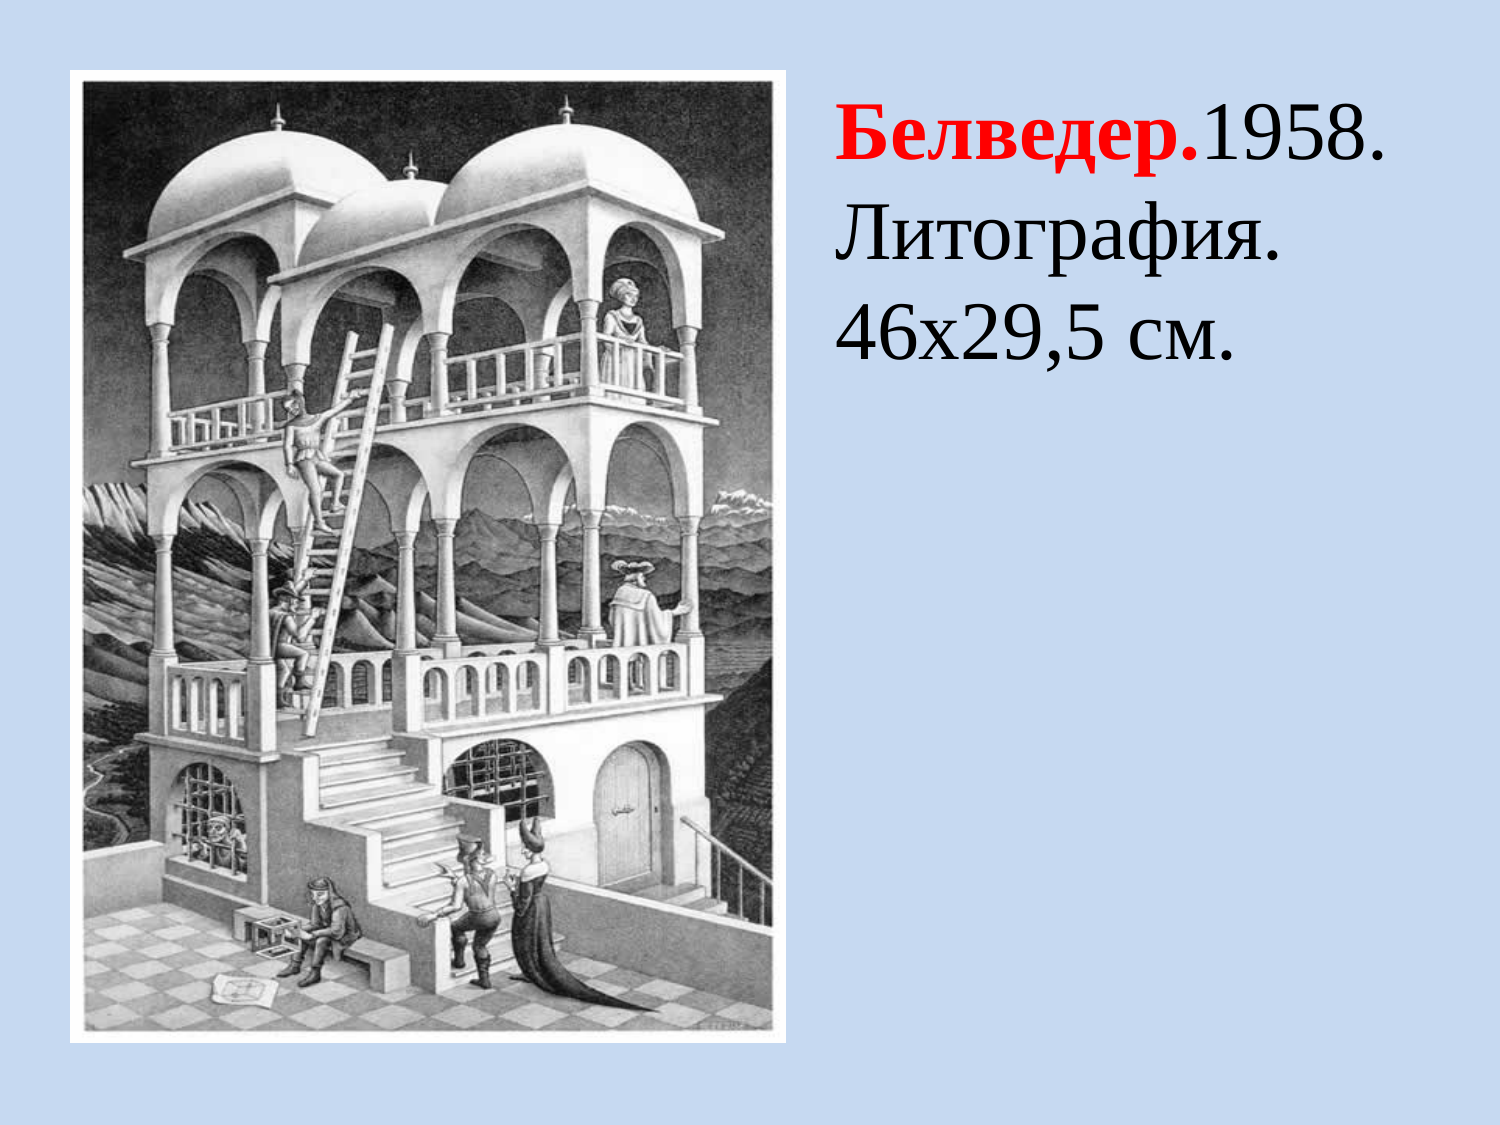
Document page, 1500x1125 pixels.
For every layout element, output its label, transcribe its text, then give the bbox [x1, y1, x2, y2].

picture [70, 70, 786, 1044]
text_box Белведер.1958. Литография. 46х29,5 см. [820, 68, 1477, 384]
